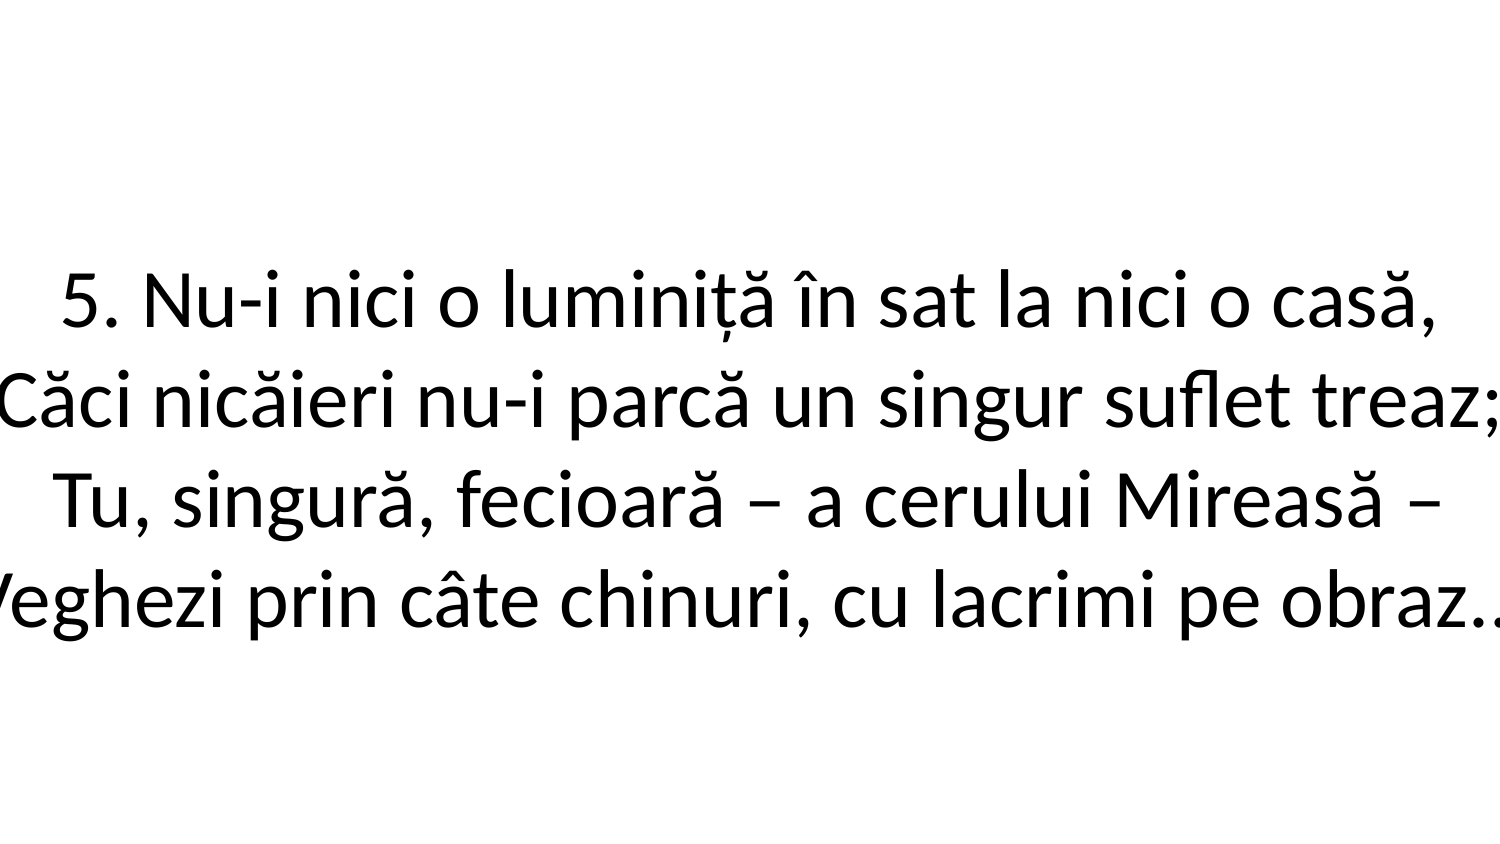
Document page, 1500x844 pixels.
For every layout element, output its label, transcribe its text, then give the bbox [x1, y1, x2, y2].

text_box 5. Nu-i nici o luminiță în sat la nici o casă, Căci nicăieri nu-i parcă un singur suflet treaz; Tu, singură, fecioară – a cerului Mireasă – Veghezi prin câte chinuri, cu lacrimi pe obraz... [0, 192, 1500, 652]
